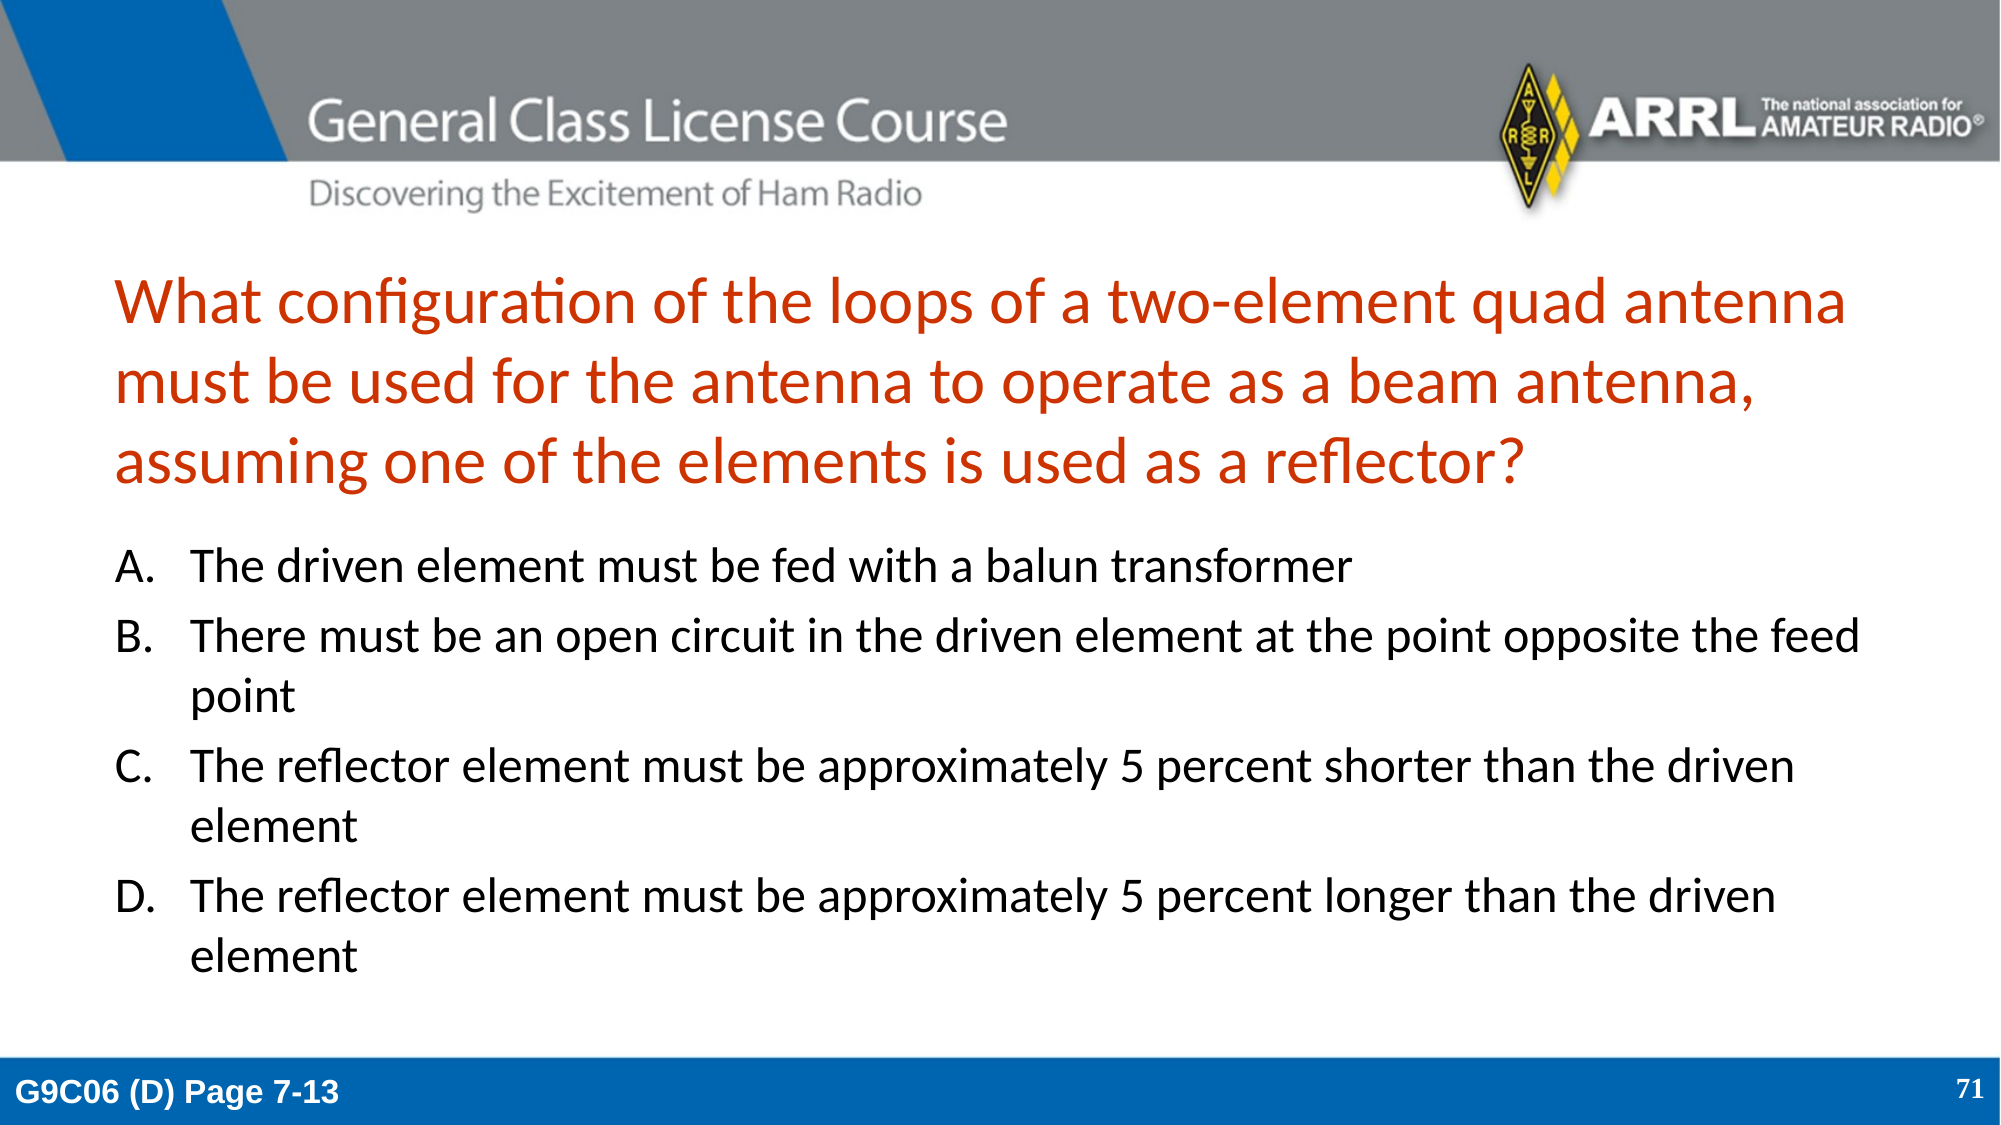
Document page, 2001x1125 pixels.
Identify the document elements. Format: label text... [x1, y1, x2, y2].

text_box 71 [1875, 1062, 2000, 1113]
picture [0, 0, 2001, 1125]
list The driven element must be fed with a balun transformer There must be an open circuit in the driven element at the point opposite the feed point The reflector element must be approximately 5 percent shorter than the driven element The reflector element must be approximately 5 percent longer than the driven element [99, 525, 1900, 1005]
title What configuration of the loops of a two-element quad antenna must be used for the antenna to operate as a beam antenna, assuming one of the elements is used as a reflector? [99, 249, 1900, 468]
text_box G9C06 (D) Page 7-13 [0, 1062, 1313, 1118]
